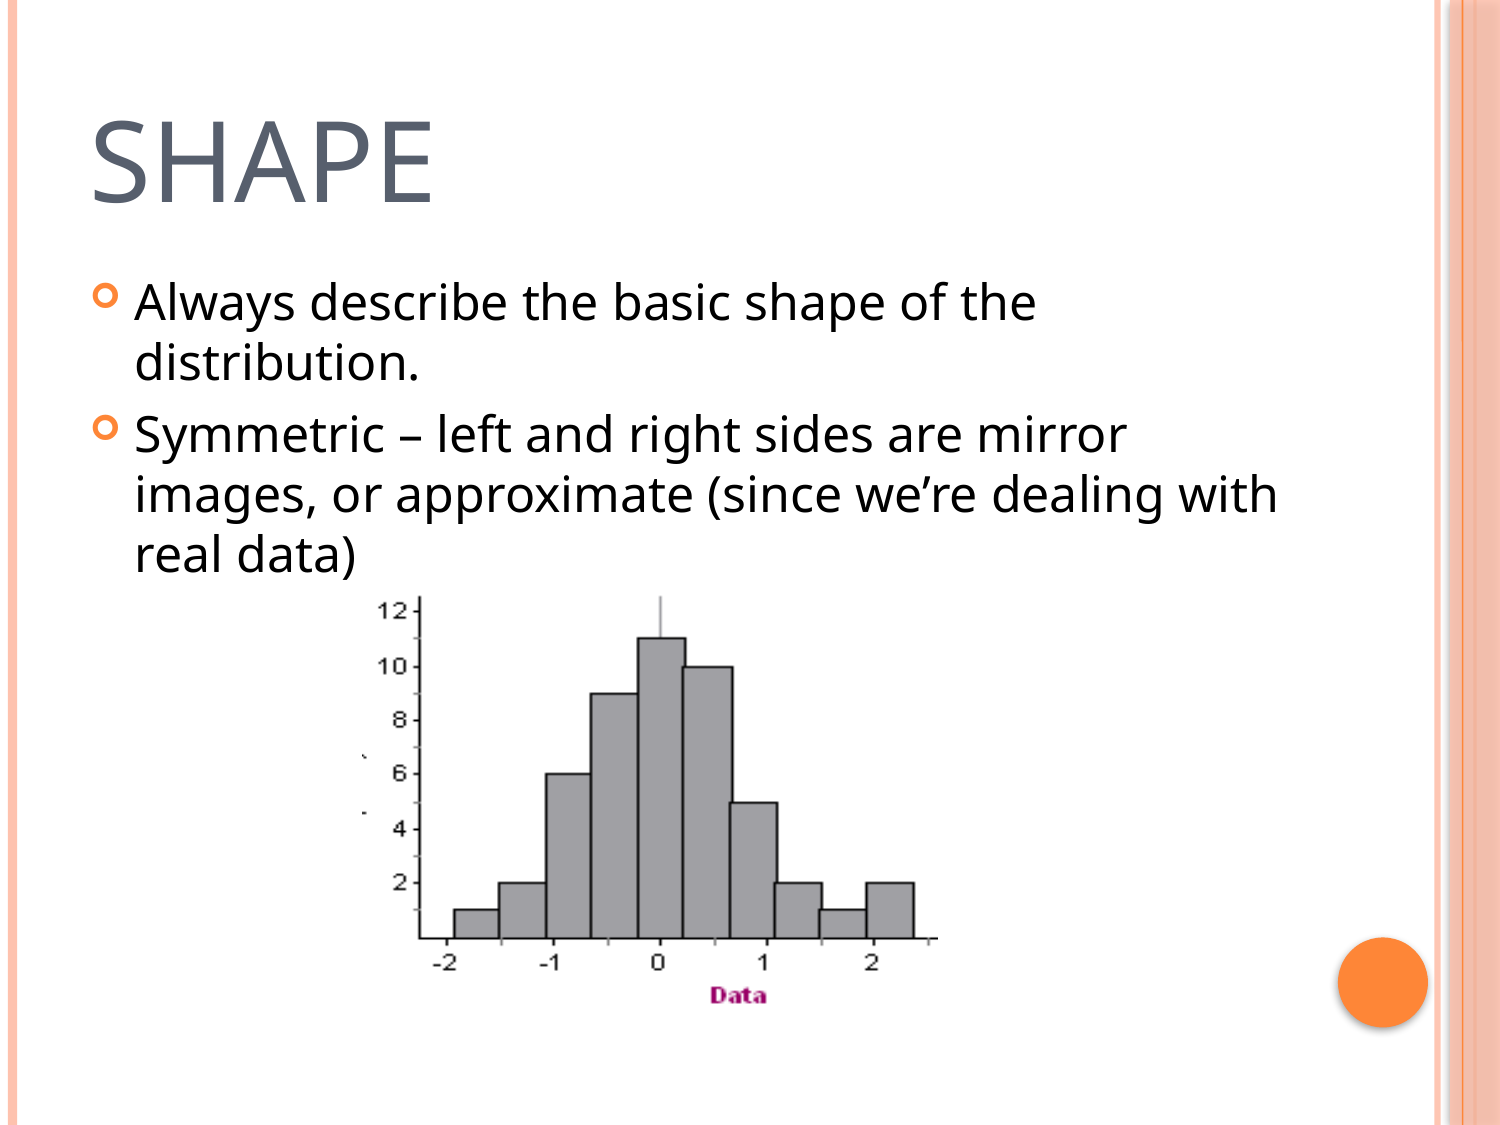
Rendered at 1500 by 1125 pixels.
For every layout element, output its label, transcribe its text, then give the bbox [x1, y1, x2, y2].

list Always describe the basic shape of the distribution. Symmetric – left and right sides are mirror images, or approximate (since we’re dealing with real data) [75, 262, 1300, 1062]
picture [361, 574, 938, 1012]
title Shape [75, 45, 1300, 233]
